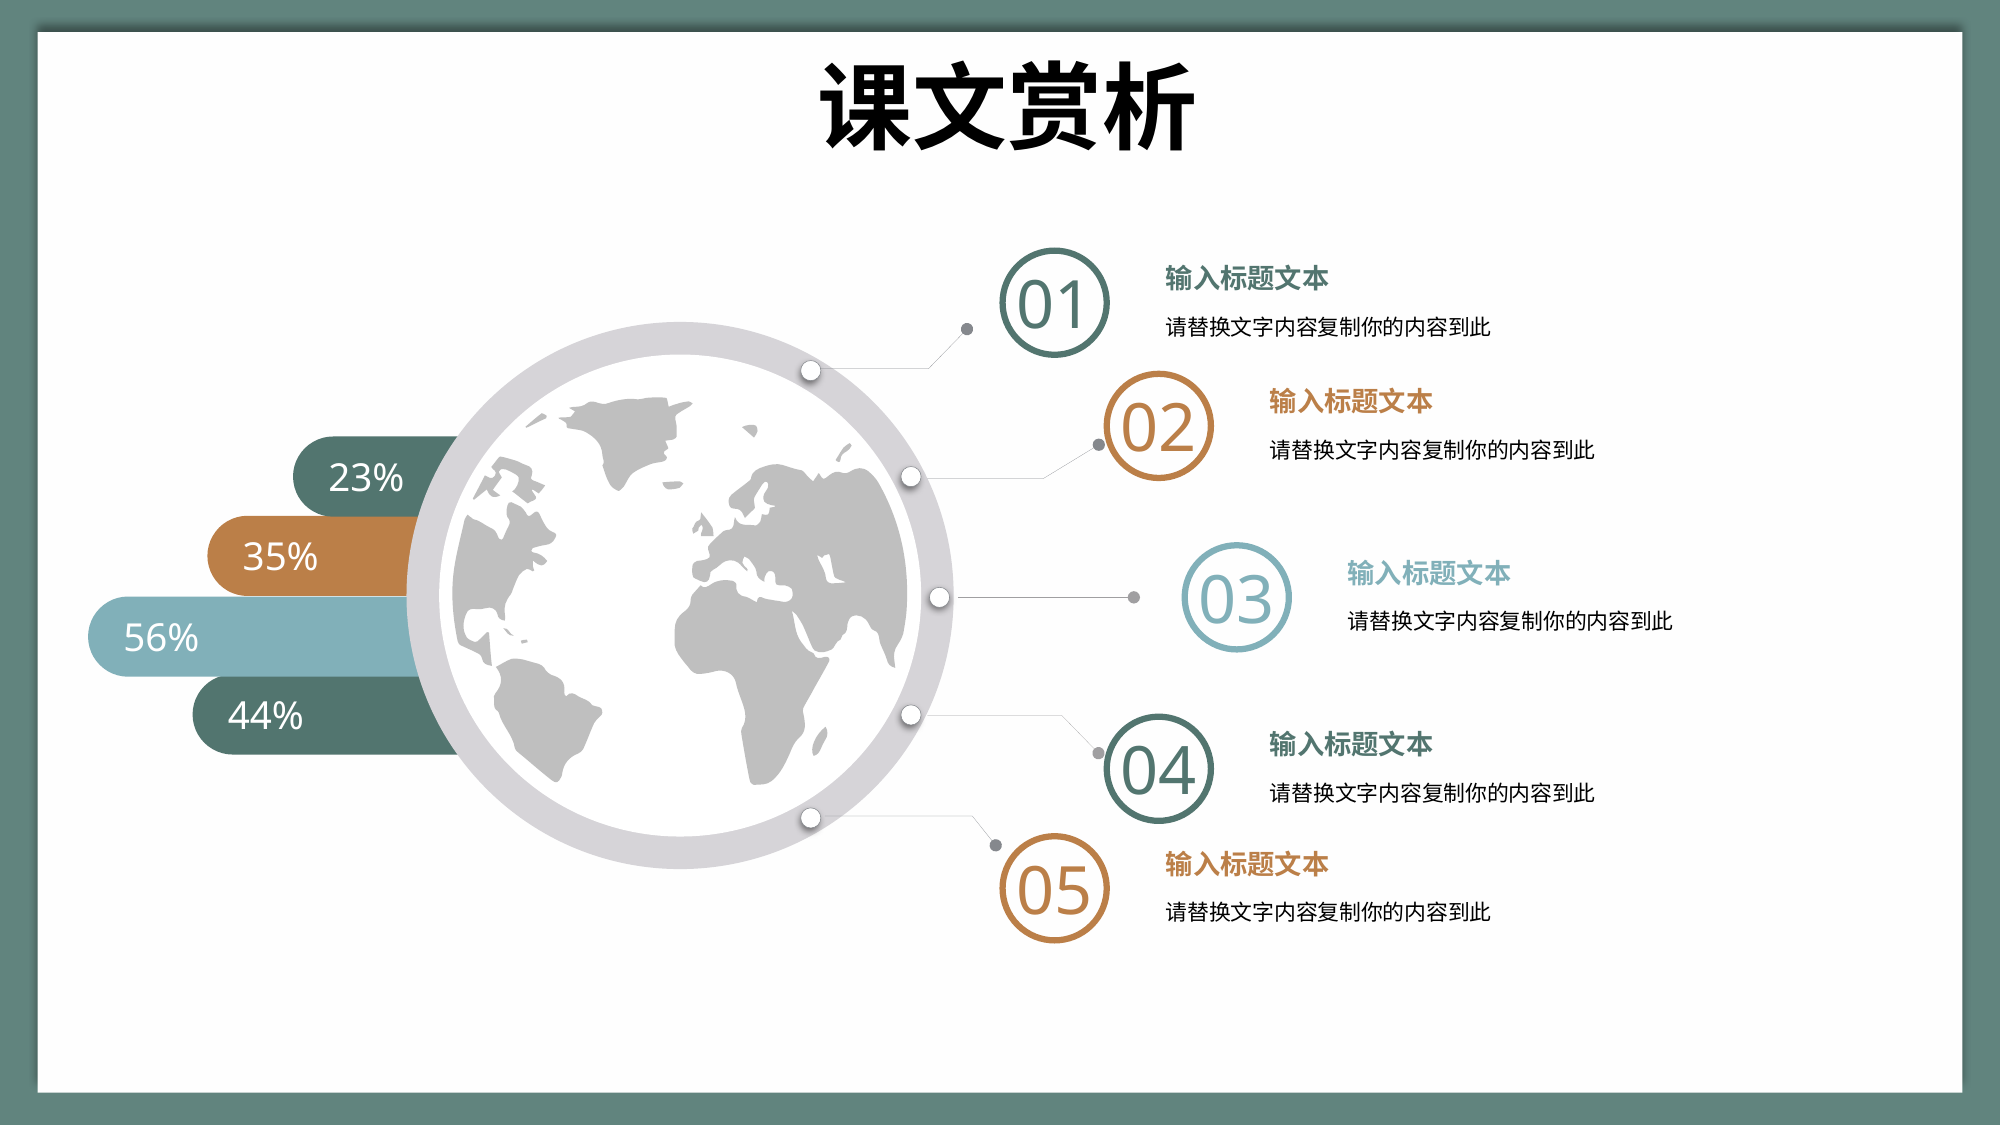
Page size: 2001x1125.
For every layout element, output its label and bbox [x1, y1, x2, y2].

text_box [1002, 836, 1757, 941]
text_box [1184, 545, 1939, 650]
text_box [88, 321, 1134, 870]
text_box [1134, 716, 1861, 821]
text_box [1134, 373, 1861, 478]
text_box [1002, 250, 1757, 355]
